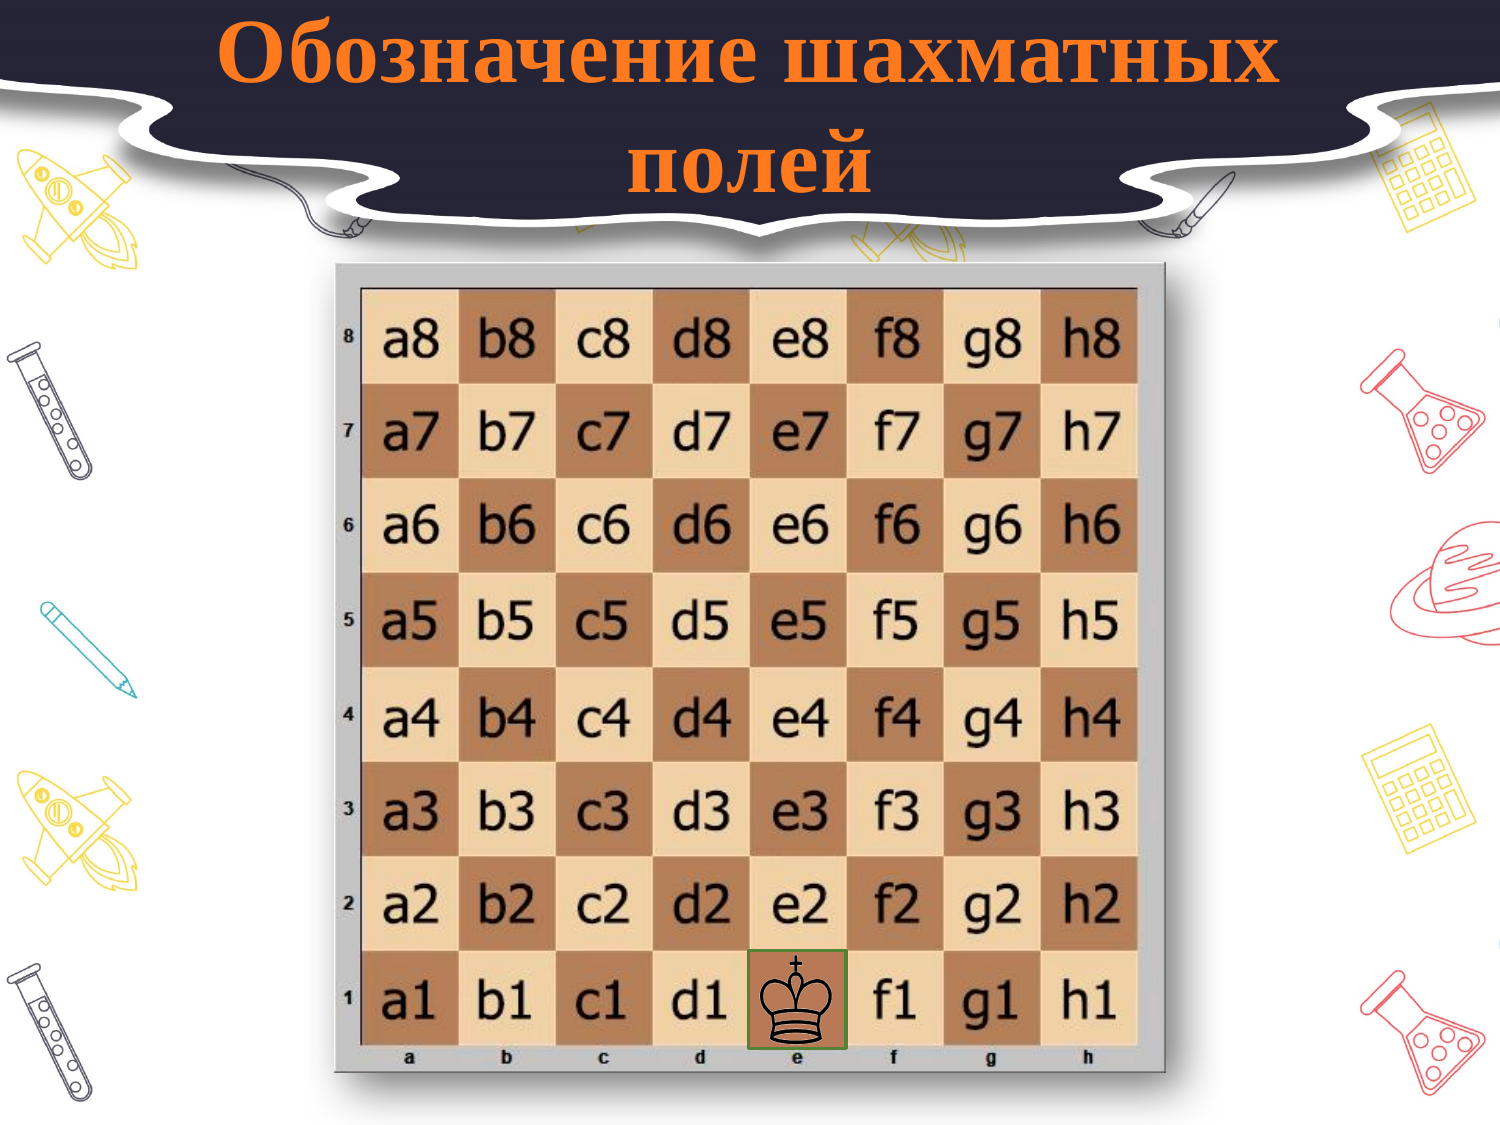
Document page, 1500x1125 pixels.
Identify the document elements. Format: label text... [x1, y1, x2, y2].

picture [0, 0, 1500, 1125]
text_box Обозначение шахматных полей [76, 0, 1424, 219]
